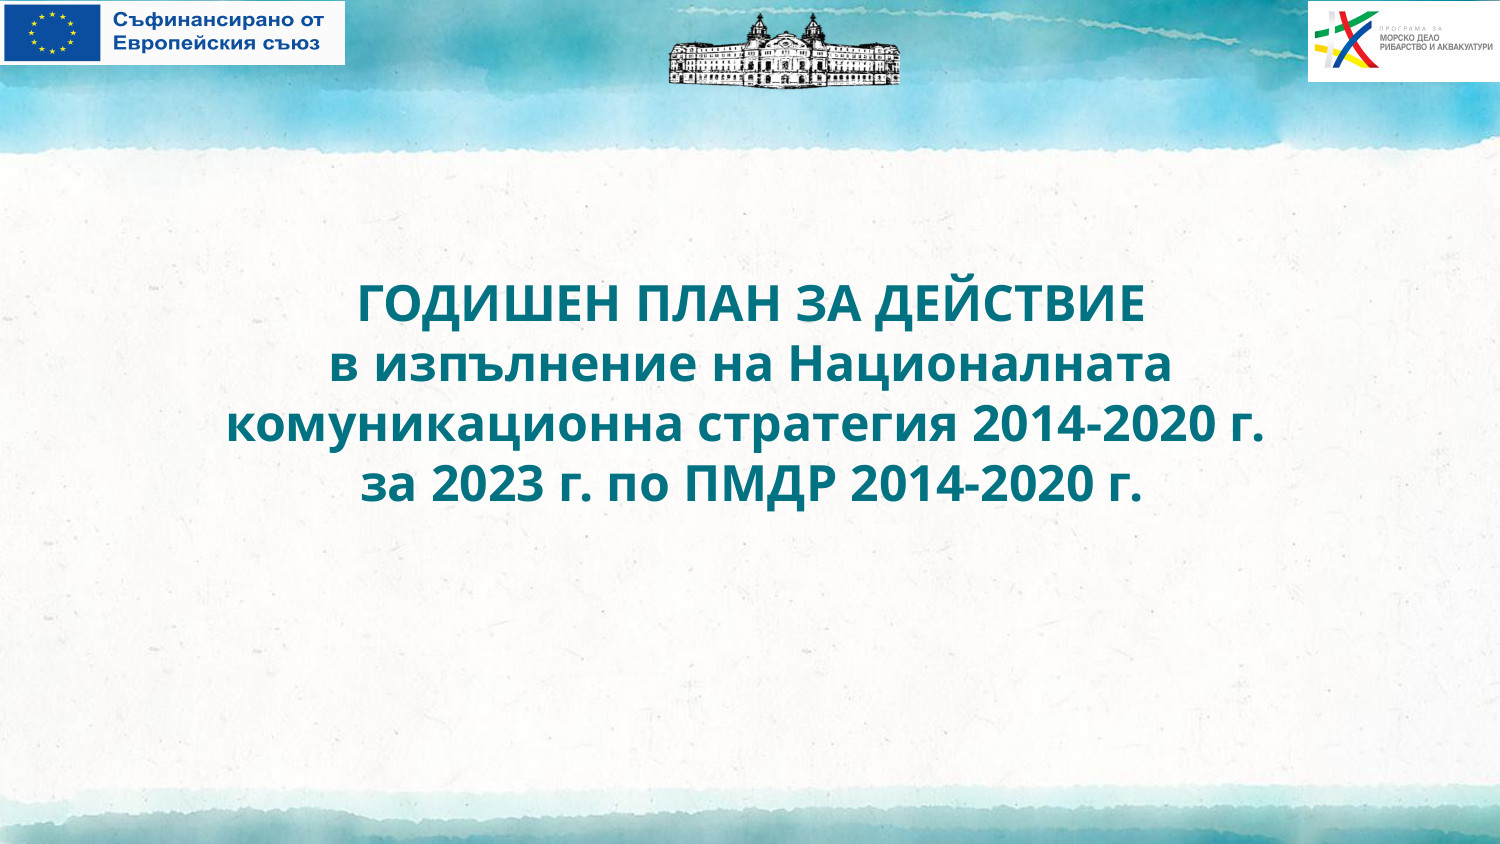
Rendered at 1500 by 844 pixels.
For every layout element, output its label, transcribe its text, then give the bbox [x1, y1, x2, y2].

picture [0, 0, 1500, 844]
list ГОДИШЕН ПЛАН ЗА ДЕЙСТВИЕ в изпълнение на Националната комуникационна стратегия 2014-2020 г. за 2023 г. по ПМДР 2014-2020 г. [153, 196, 1351, 785]
